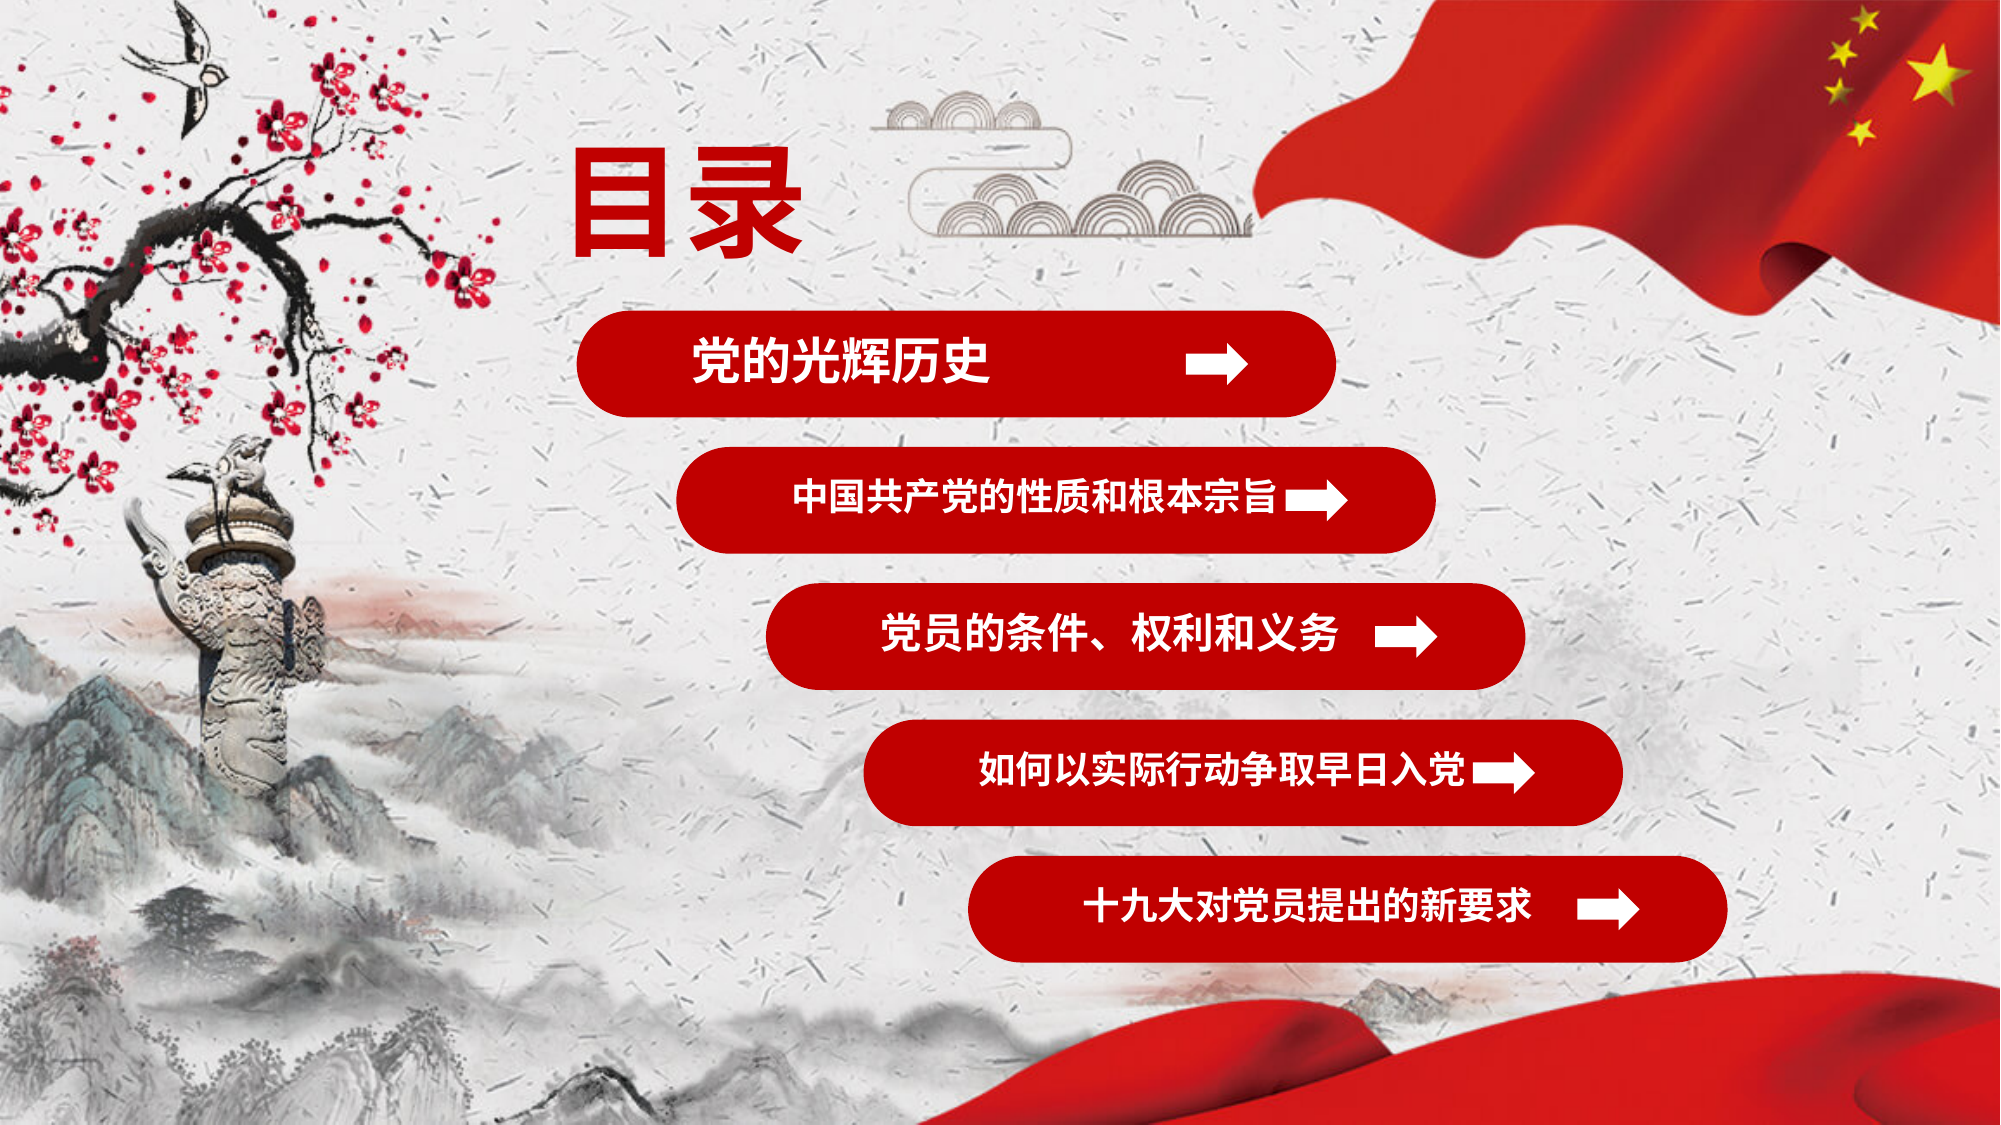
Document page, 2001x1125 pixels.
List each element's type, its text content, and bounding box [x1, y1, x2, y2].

text_box 目录 [543, 114, 957, 280]
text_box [863, 715, 1623, 827]
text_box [765, 579, 1526, 690]
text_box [576, 306, 1337, 418]
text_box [676, 442, 1436, 554]
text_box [968, 851, 1728, 963]
picture [0, 0, 2000, 1125]
